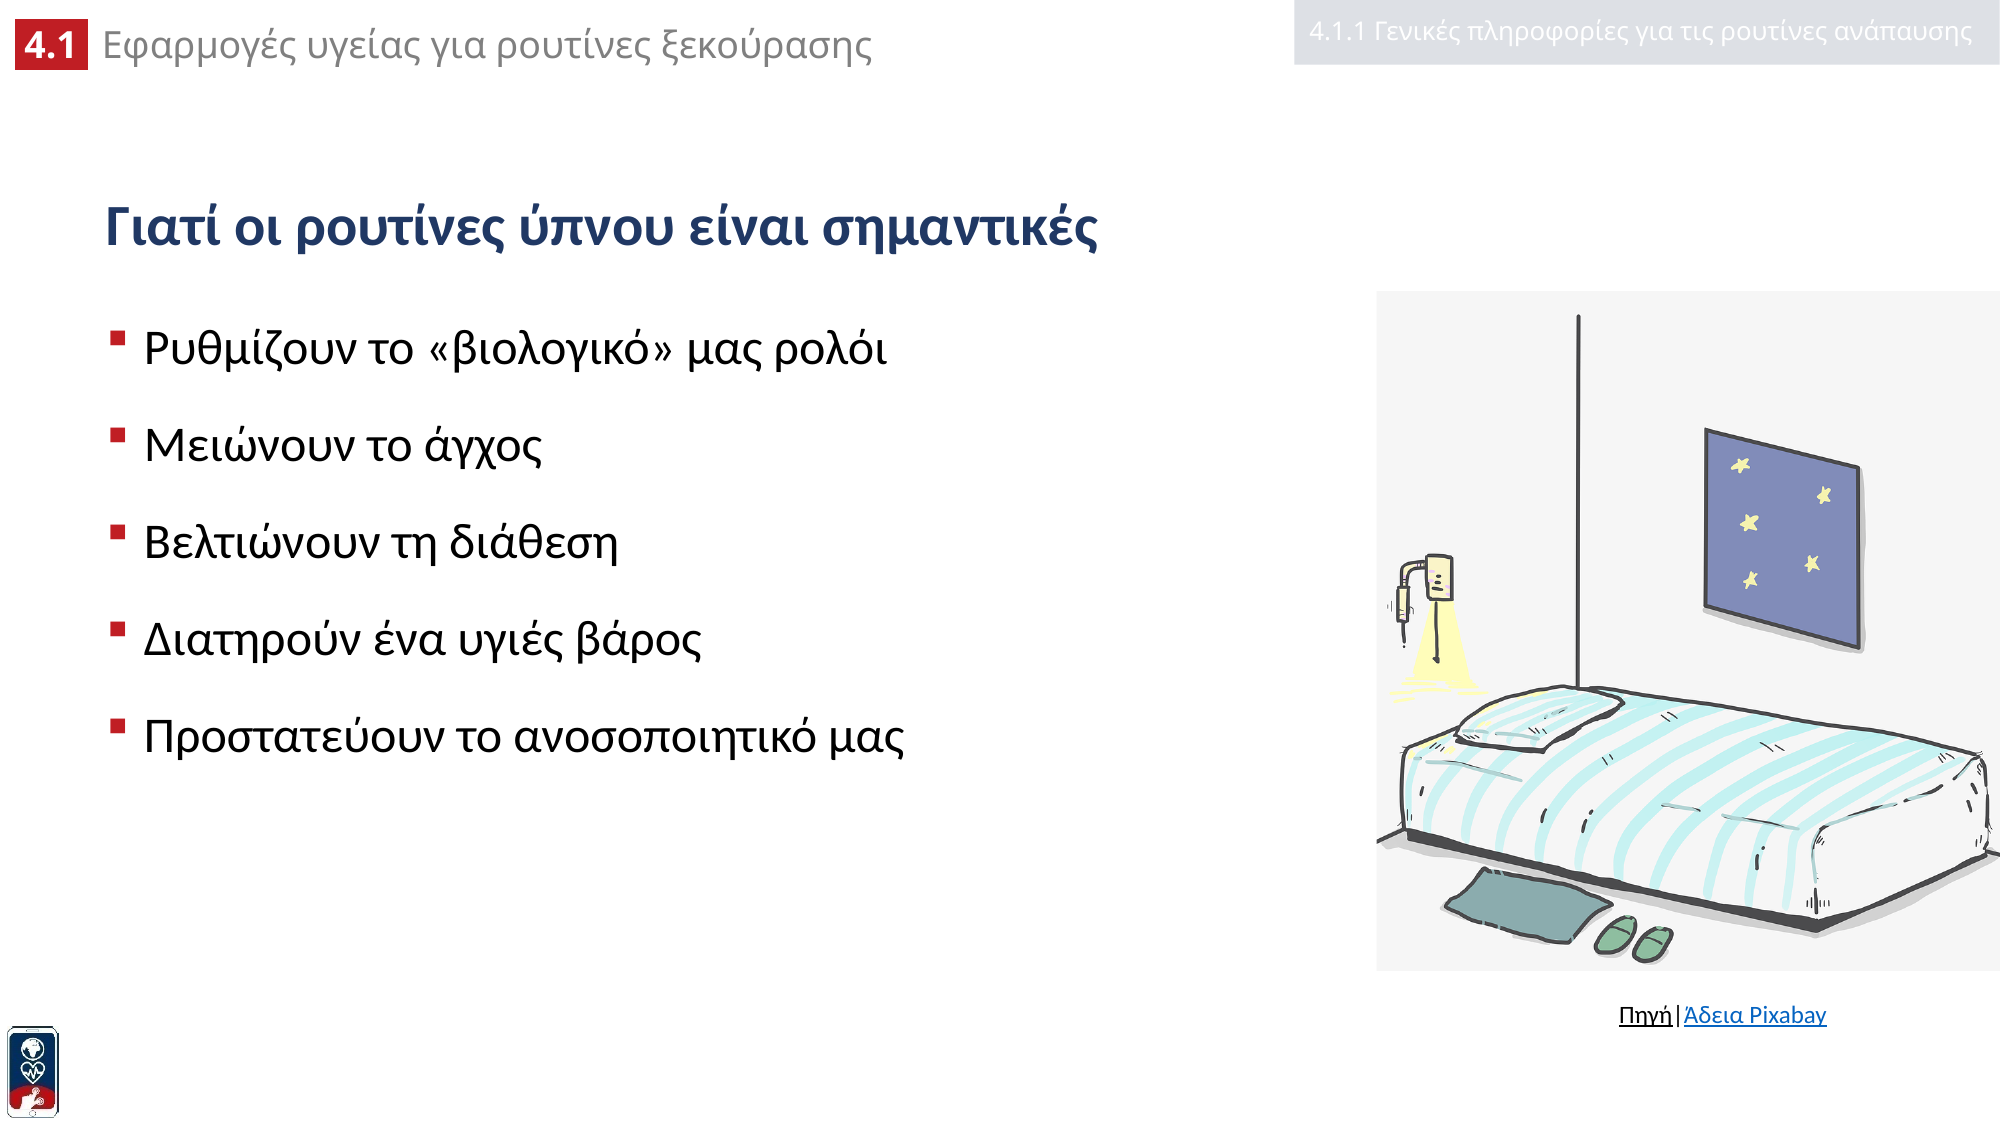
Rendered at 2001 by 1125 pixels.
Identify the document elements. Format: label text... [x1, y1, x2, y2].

list Ρυθμίζουν το «βιολογικό» μας ρολόι Μειώνουν το άγχος Βελτιώνουν τη διάθεση Διατηρούν ένα υγιές βάρος Προστατεύουν το ανοσοποιητικό μας [91, 295, 1294, 1063]
picture [1376, 291, 2000, 971]
picture [7, 1026, 59, 1118]
title Γιατί οι ρουτίνες ύπνου είναι σημαντικές [91, 177, 1906, 277]
text_box 4.1.1 Γενικές πληροφορίες για τις ρουτίνες ανάπαυσης [1294, 0, 2000, 65]
text_box Πηγή|Άδεια Pixabay [1604, 991, 2000, 1036]
